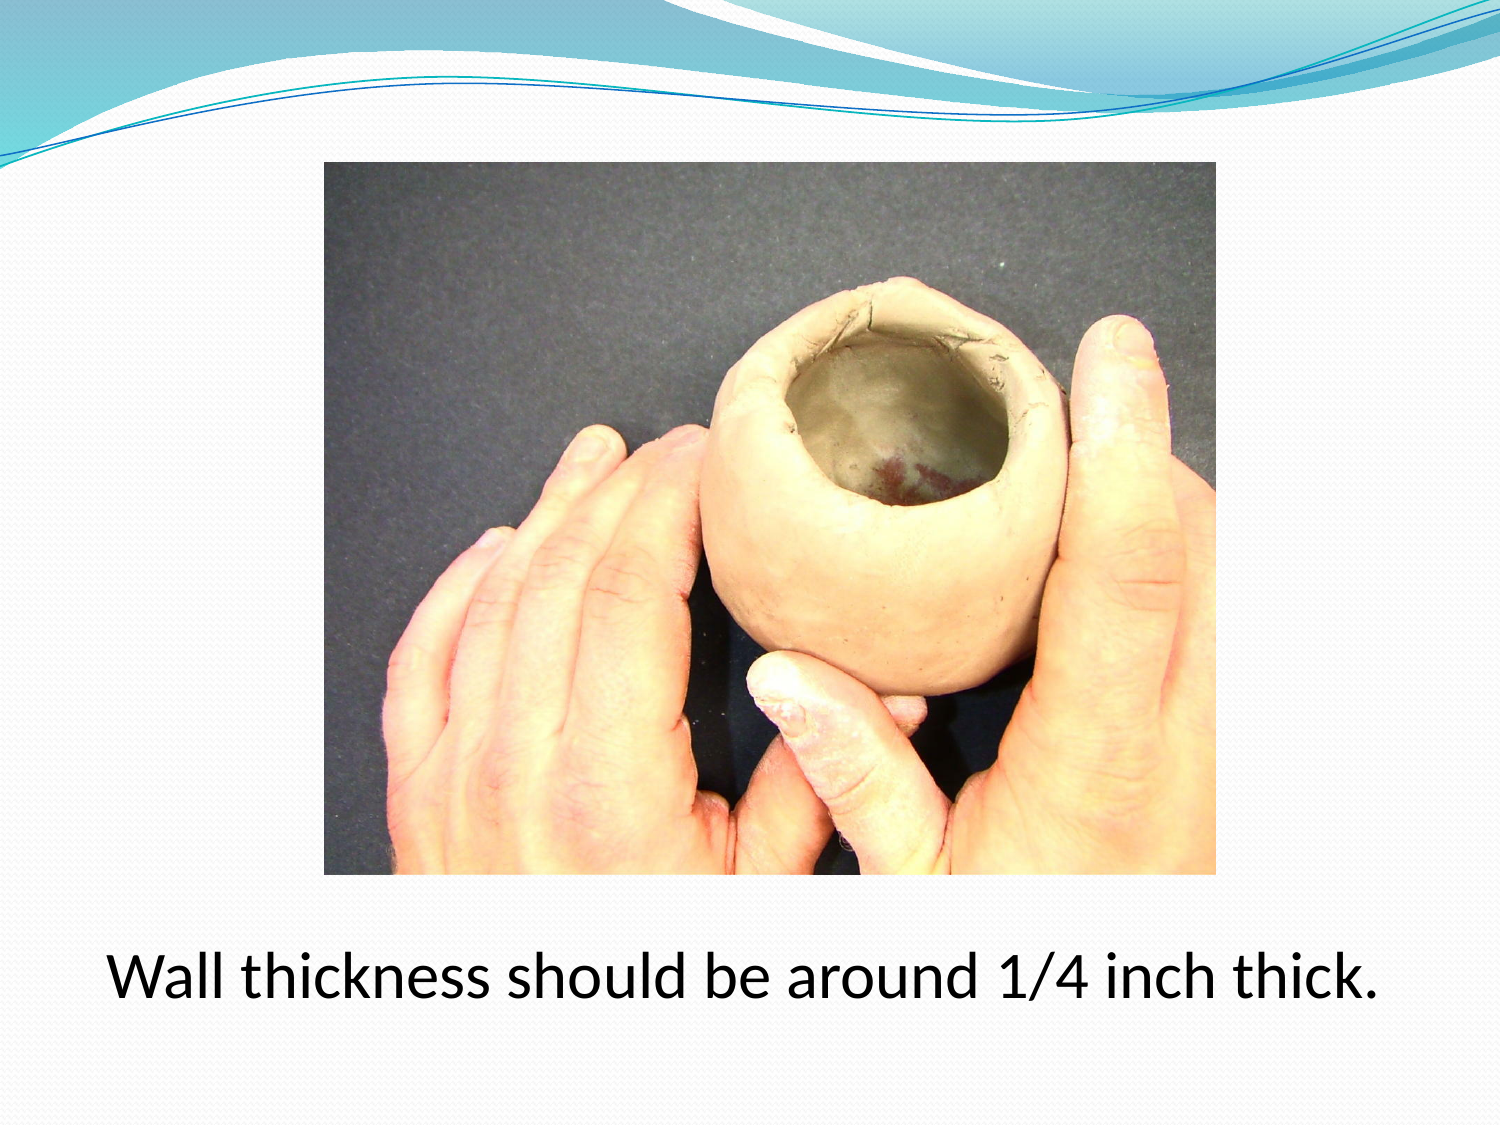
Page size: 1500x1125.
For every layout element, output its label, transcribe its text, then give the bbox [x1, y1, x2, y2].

picture [324, 162, 1216, 876]
text_box Wall thickness should be around 1/4 inch thick. [50, 924, 1438, 1020]
